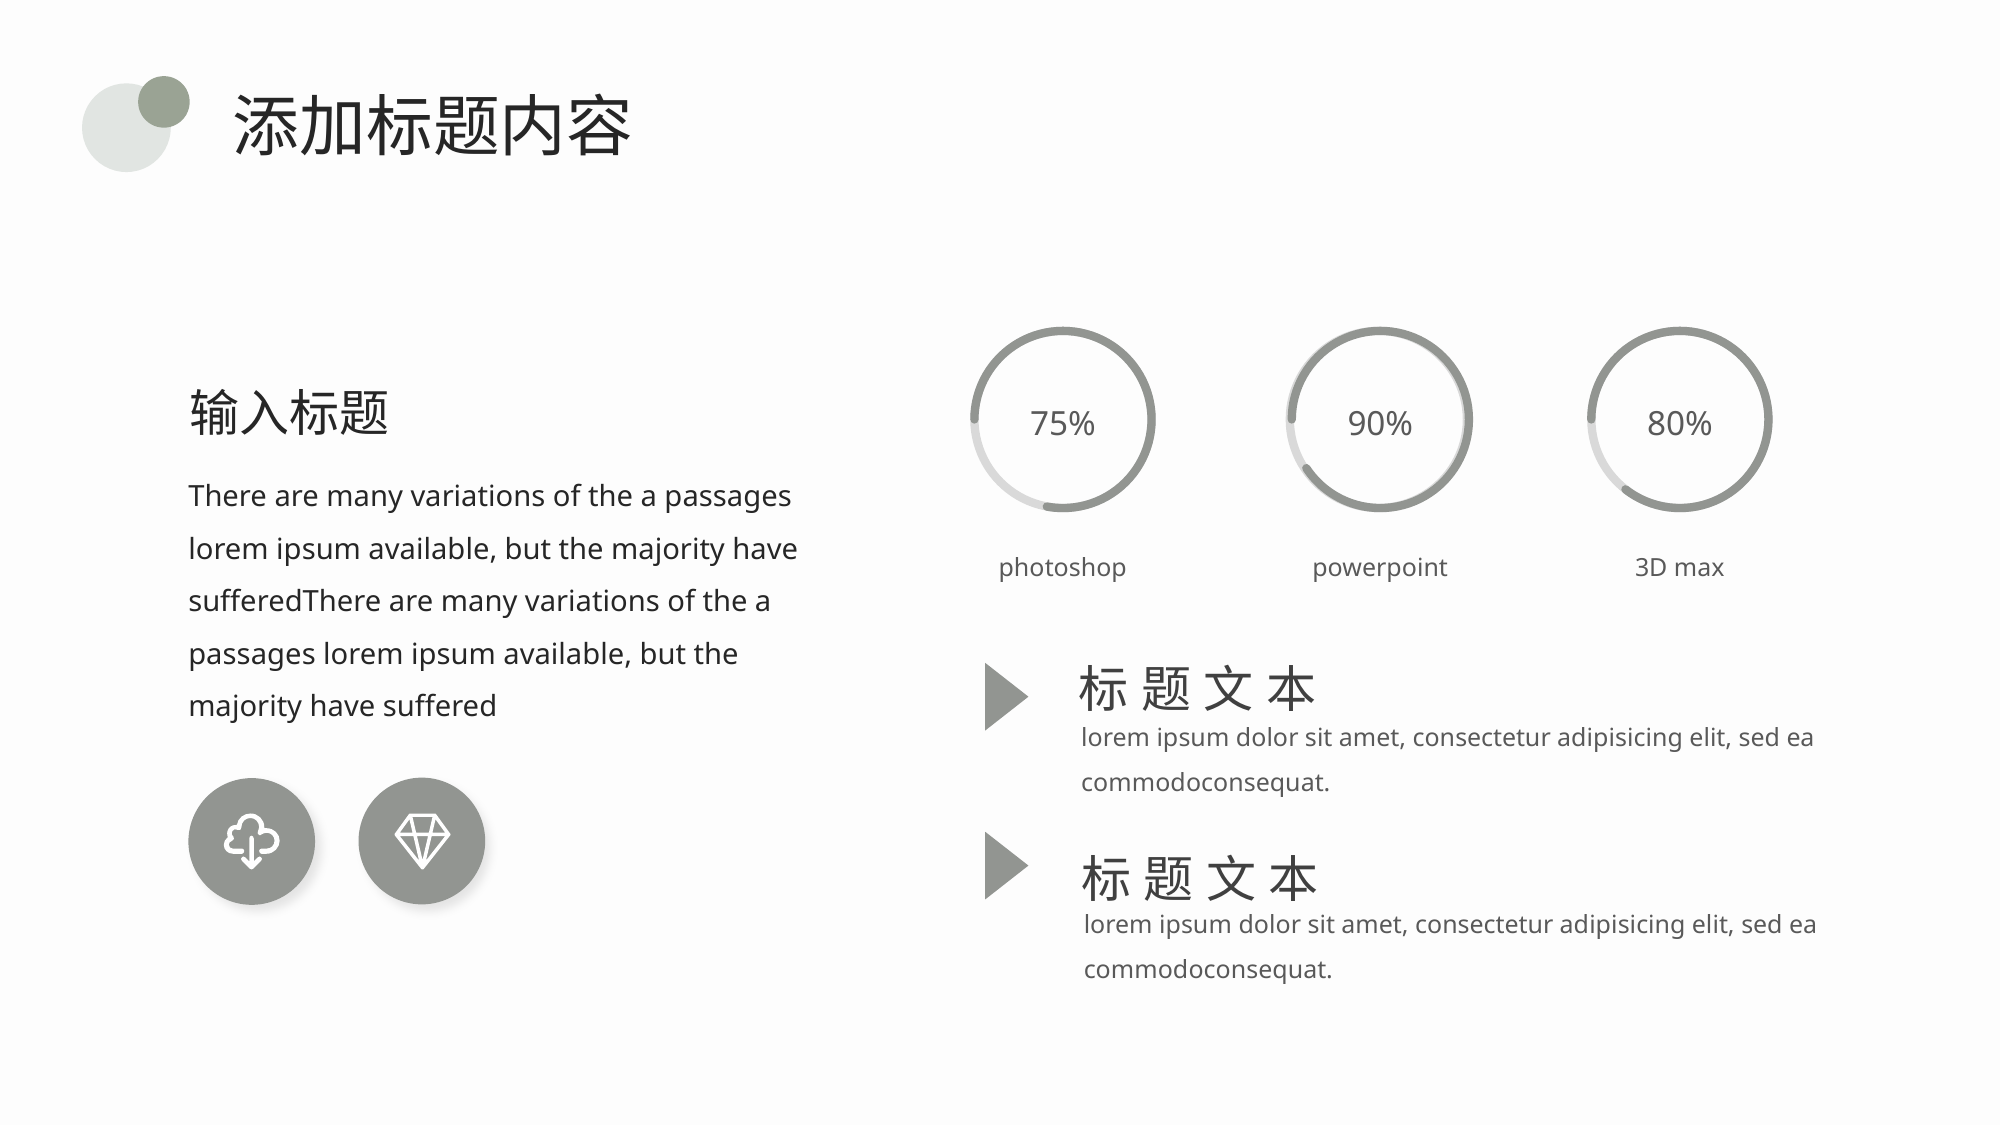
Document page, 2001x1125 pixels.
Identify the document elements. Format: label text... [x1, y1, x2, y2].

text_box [1289, 330, 1469, 590]
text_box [1591, 330, 1769, 590]
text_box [188, 356, 829, 772]
text_box 添加标题内容 [218, 76, 649, 171]
text_box lorem ipsum dolor sit amet, consectetur adipisicing elit, sed ea commodoconsequat. [1068, 886, 1868, 991]
text_box [358, 777, 486, 905]
text_box [984, 660, 1031, 733]
text_box lorem ipsum dolor sit amet, consectetur adipisicing elit, sed ea commodoconsequat. [1066, 699, 1865, 804]
text_box [984, 829, 1031, 902]
text_box [394, 813, 451, 870]
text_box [188, 778, 315, 905]
text_box 标题文本 [1063, 650, 1431, 726]
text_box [81, 76, 190, 172]
text_box 标题文本 [1066, 839, 1433, 915]
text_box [974, 330, 1152, 590]
